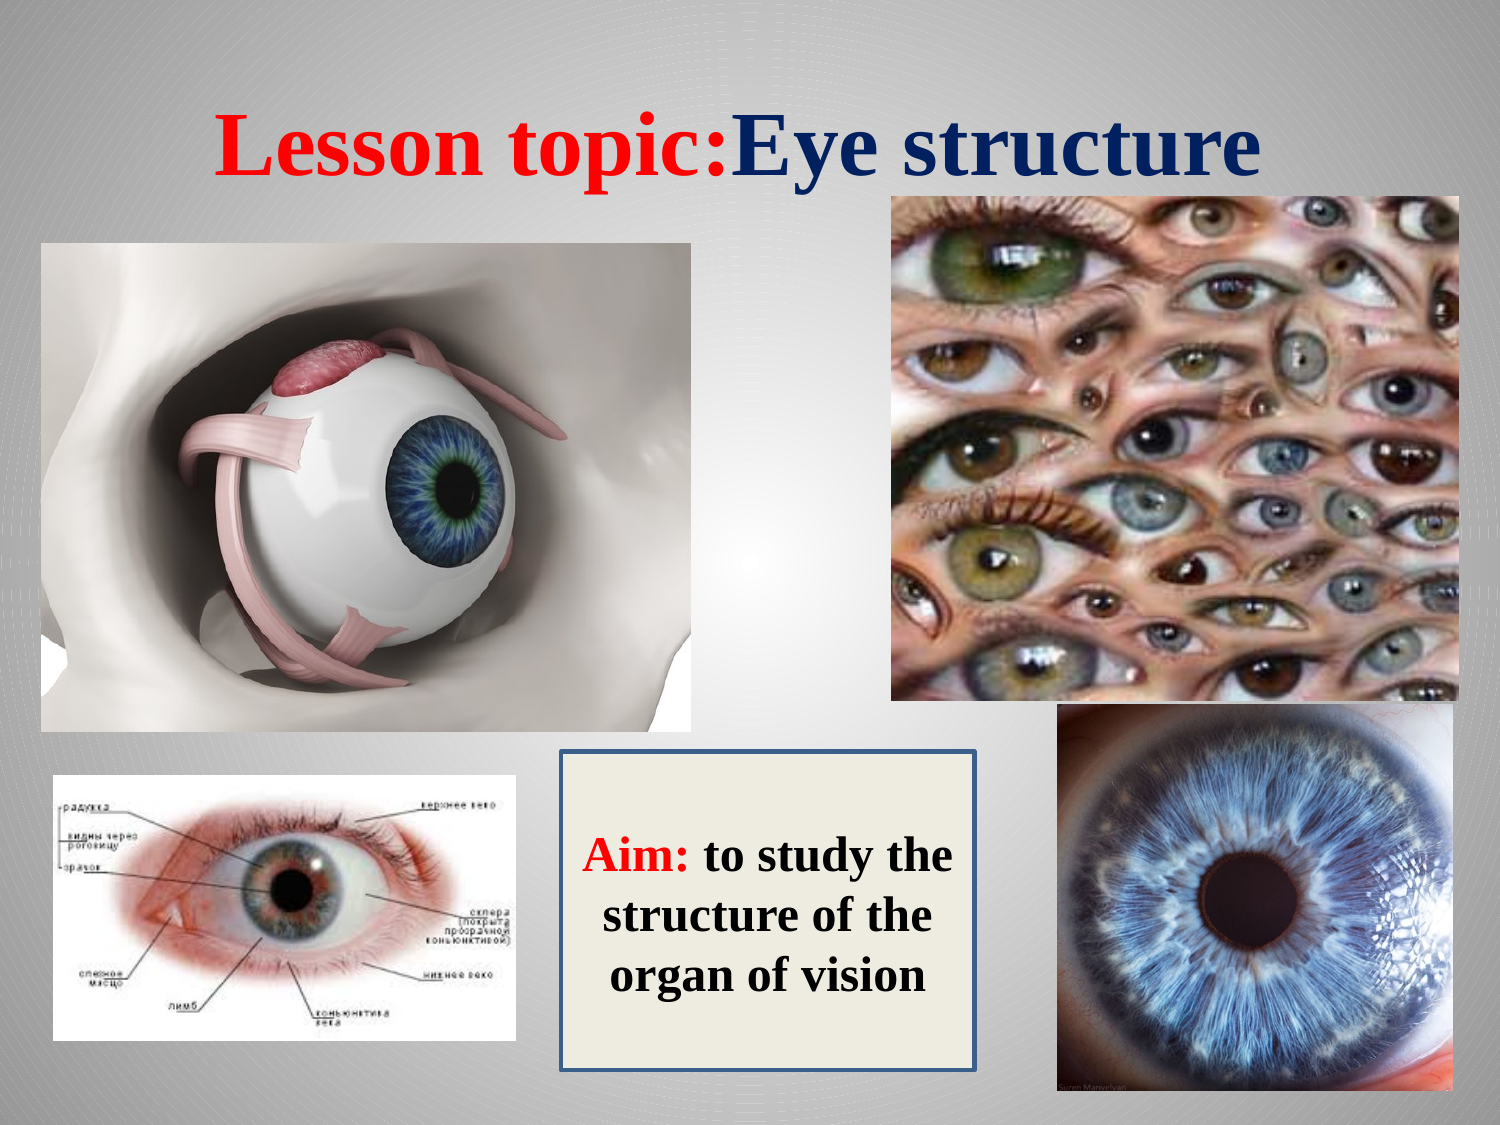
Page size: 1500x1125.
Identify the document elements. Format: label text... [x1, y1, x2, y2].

title Lesson topic:Eye structure [75, 45, 1425, 233]
picture [41, 243, 692, 732]
picture [891, 195, 1459, 701]
picture [1056, 703, 1453, 1091]
picture [52, 774, 516, 1041]
text_box Aim: to study the structure of the organ of vision [559, 749, 977, 1072]
